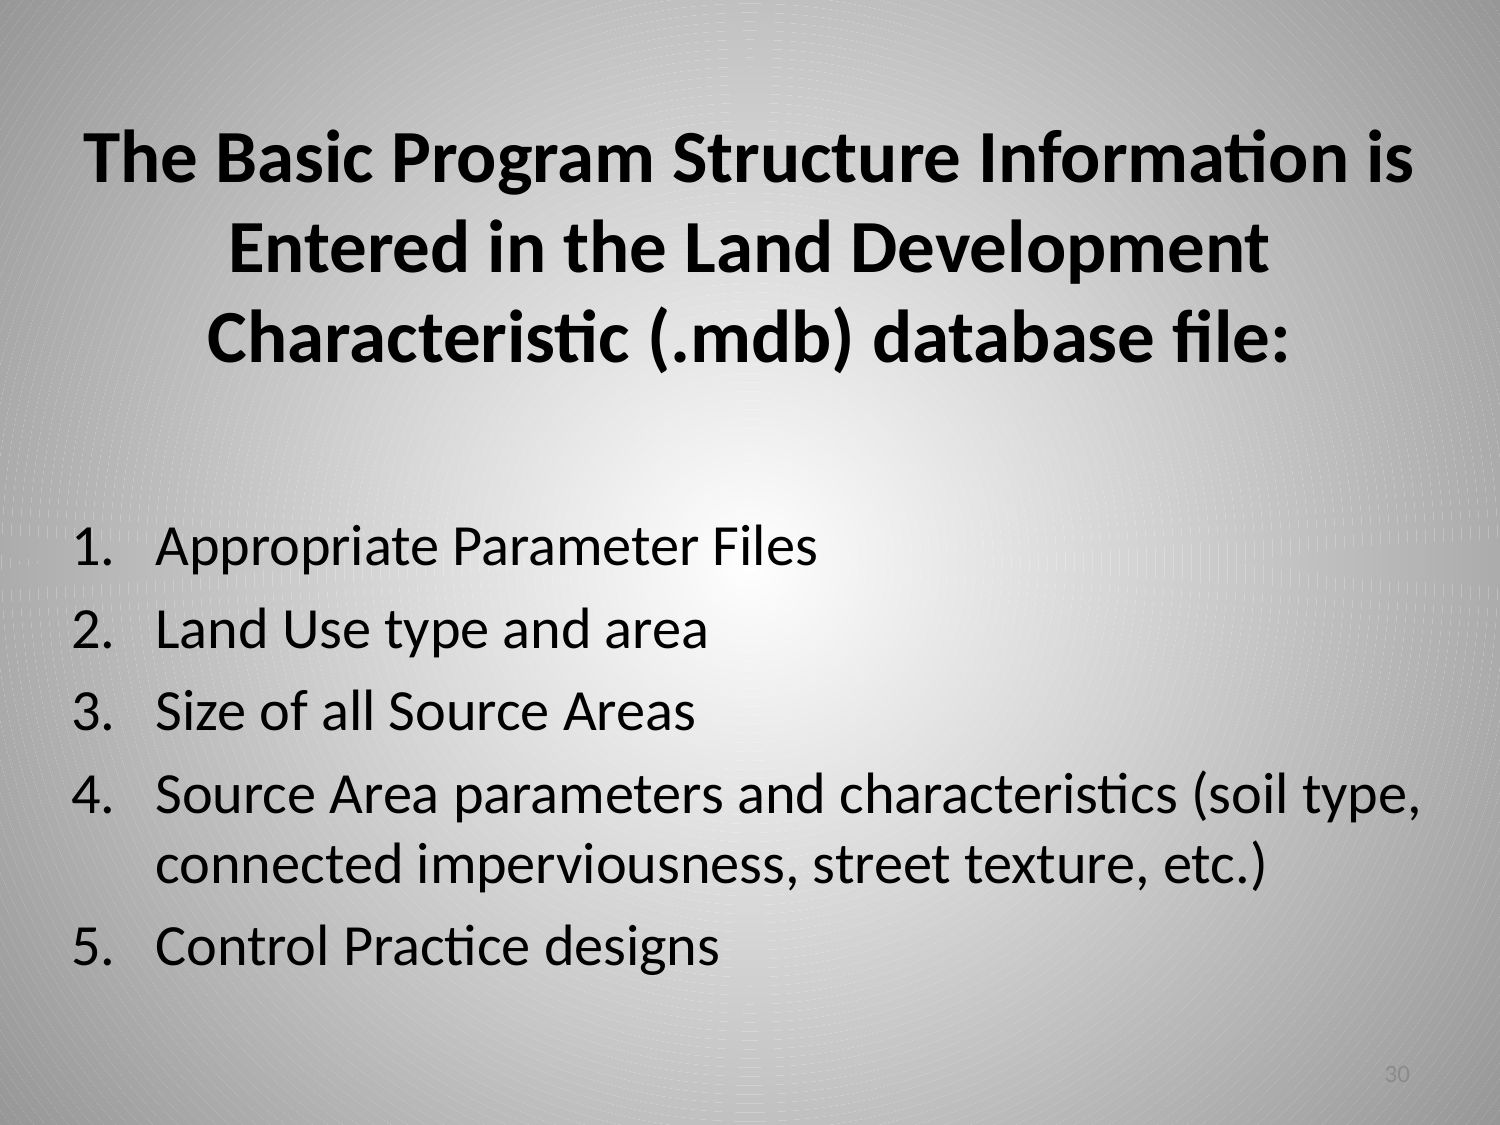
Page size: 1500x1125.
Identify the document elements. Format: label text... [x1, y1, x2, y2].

text_box The Basic Program Structure Information is Entered in the Land Development Characteristic (.mdb) database file: [40, 99, 1460, 385]
slide_number 30 [1074, 1042, 1425, 1103]
text_box Appropriate Parameter Files Land Use type and area Size of all Source Areas Source Area parameters and characteristics (soil type, connected imperviousness, street texture, etc.) Control Practice designs [56, 499, 1444, 985]
